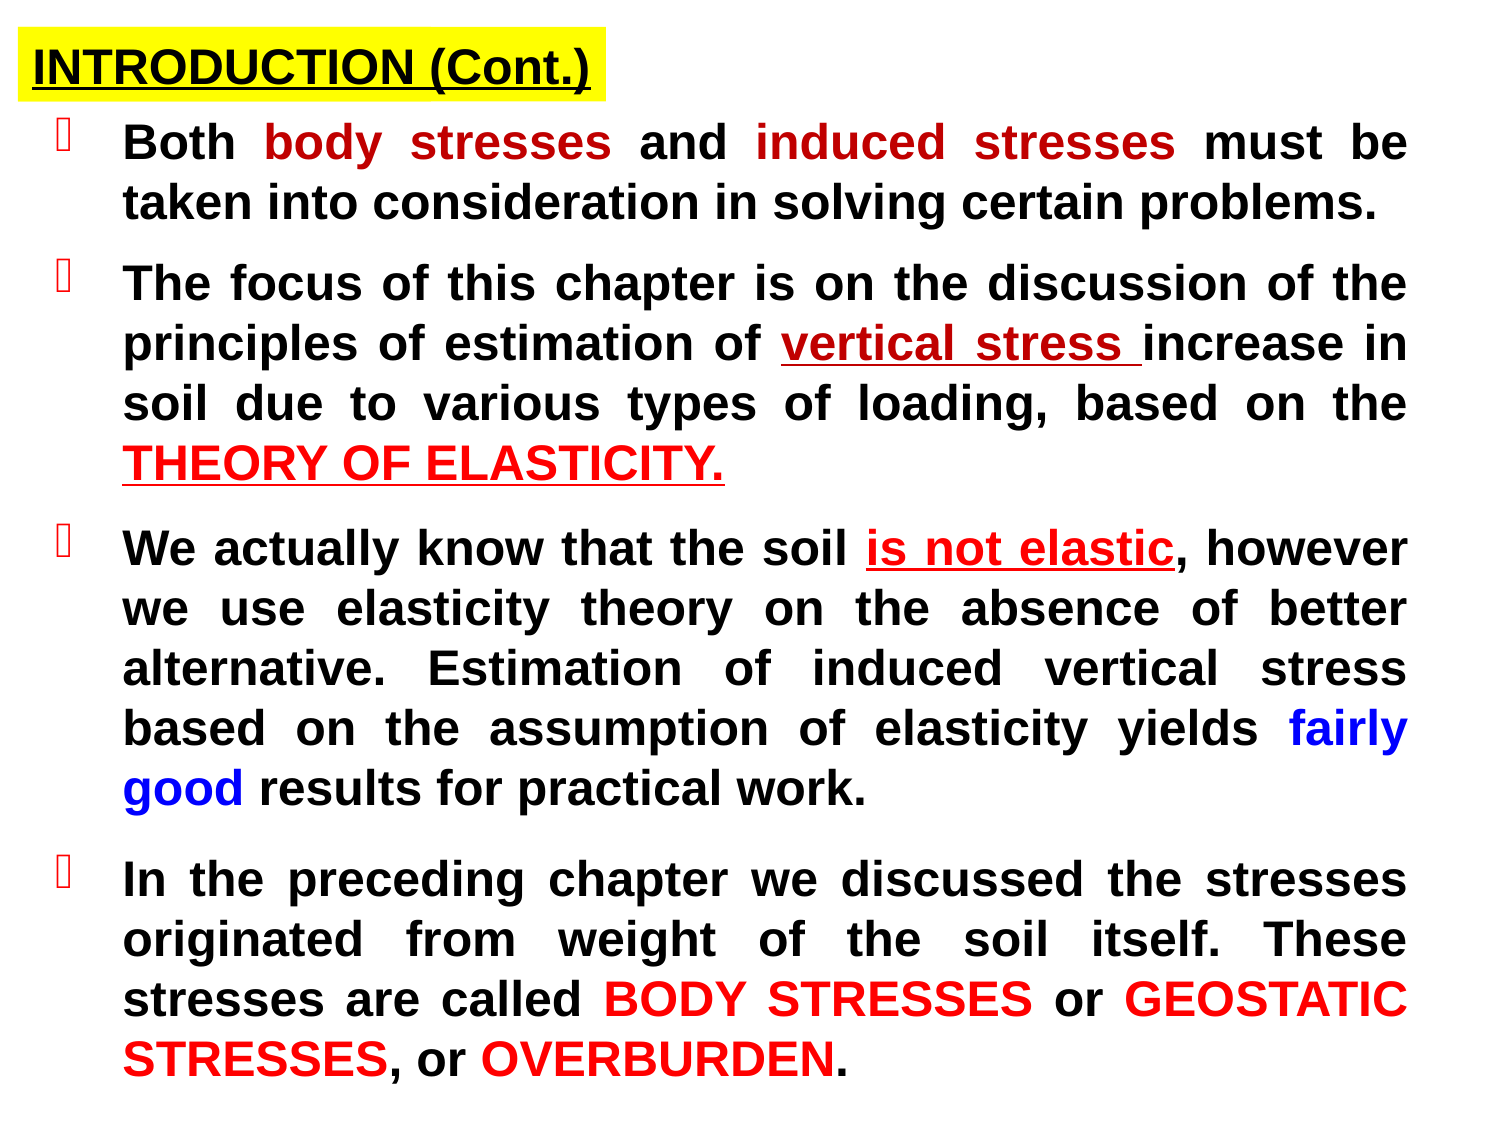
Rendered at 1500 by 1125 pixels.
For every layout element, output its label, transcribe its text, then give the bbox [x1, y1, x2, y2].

text_box INTRODUCTION (Cont.) [17, 26, 606, 102]
text_box In the preceding chapter we discussed the stresses originated from weight of the soil itself. These stresses are called BODY STRESSES or GEOSTATIC STRESSES, or OVERBURDEN. [41, 839, 1424, 1094]
text_box Both body stresses and induced stresses must be taken into consideration in solving certain problems. [41, 101, 1424, 237]
text_box We actually know that the soil is not elastic, however we use elasticity theory on the absence of better alternative. Estimation of induced vertical stress based on the assumption of elasticity yields fairly good results for practical work. [41, 507, 1424, 823]
text_box The focus of this chapter is on the discussion of the principles of estimation of vertical stress increase in soil due to various types of loading, based on the THEORY OF ELASTICITY. [41, 243, 1424, 499]
